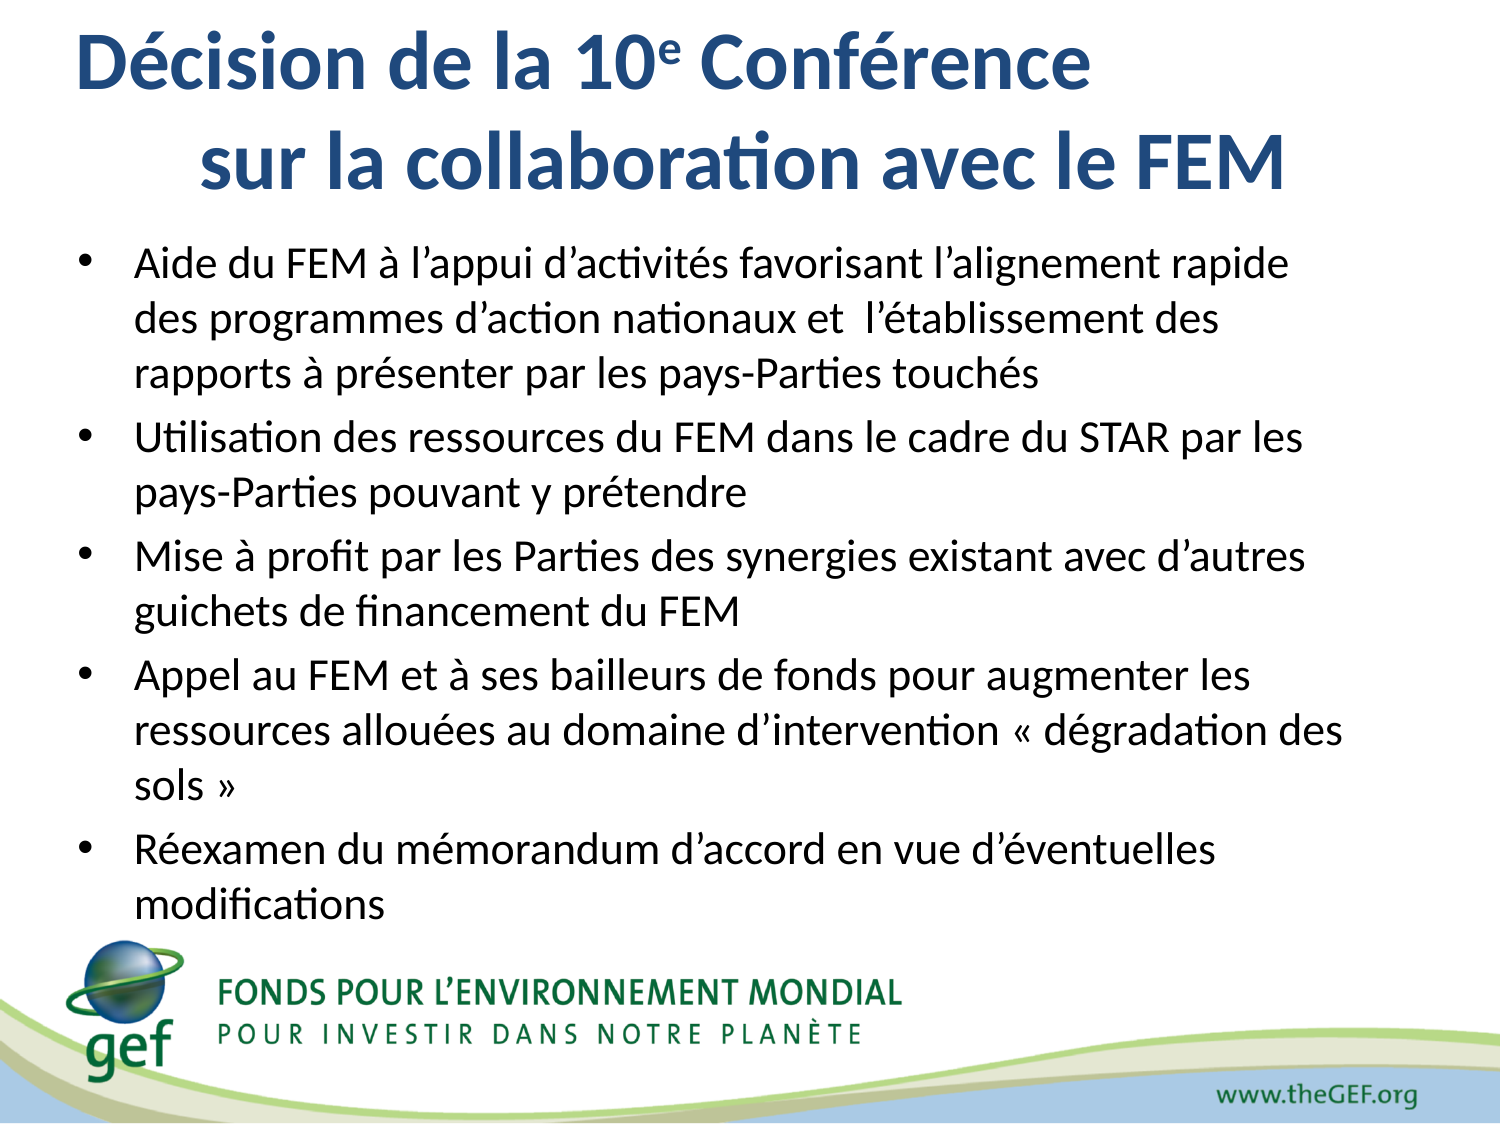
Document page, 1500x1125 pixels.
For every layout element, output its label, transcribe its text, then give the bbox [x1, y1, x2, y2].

title Décision de la 10e Conférence sur la collaboration avec le FEM [37, 12, 1451, 201]
list Aide du FEM à l’appui d’activités favorisant l’alignement rapide des programmes d’action nationaux et l’établissement des rapports à présenter par les pays-Parties touchés Utilisation des ressources du FEM dans le cadre du STAR par les pays-Parties pouvant y prétendre Mise à profit par les Parties des synergies existant avec d’autres guichets de financement du FEM Appel au FEM et à ses bailleurs de fonds pour augmenter les ressources allouées au domaine d’intervention « dégradation des sols » Réexamen du mémorandum d’accord en vue d’éventuelles modifications [62, 224, 1401, 1001]
picture [0, 912, 1500, 1125]
